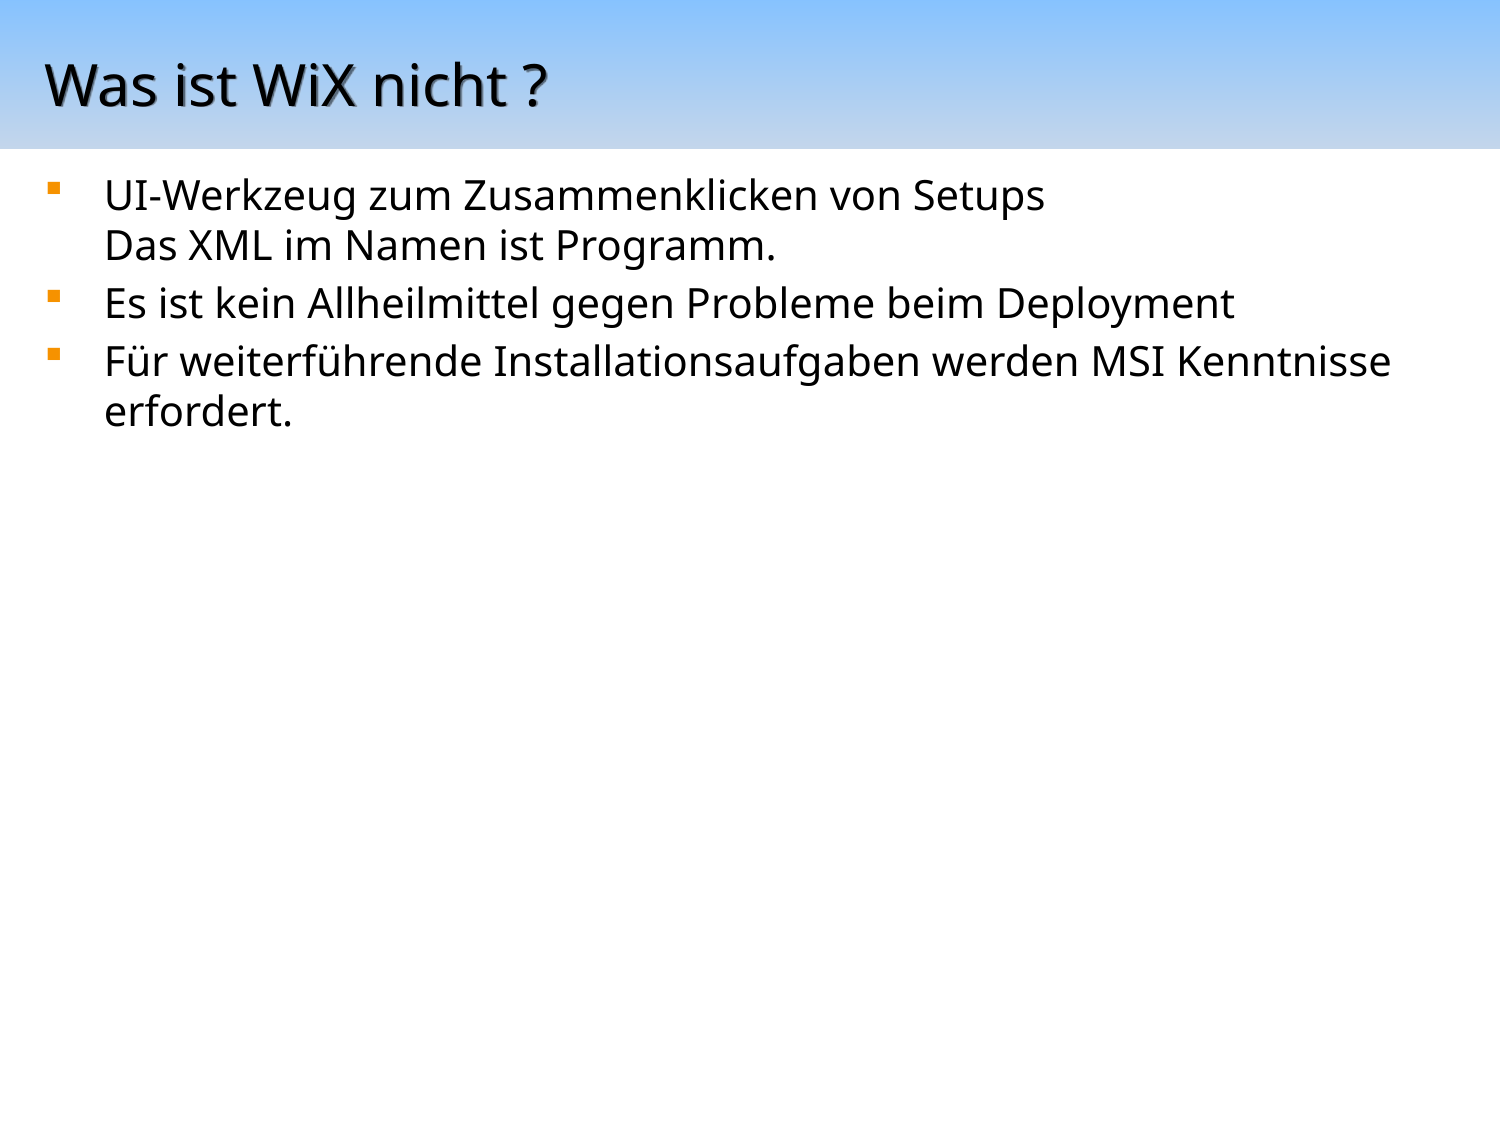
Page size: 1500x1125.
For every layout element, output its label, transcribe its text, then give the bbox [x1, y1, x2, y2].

title Was ist WiX nicht ? [29, 29, 1471, 138]
list UI-Werkzeug zum Zusammenklicken von Setups Das XML im Namen ist Programm. Es ist kein Allheilmittel gegen Probleme beim Deployment Für weiterführende Installationsaufgaben werden MSI Kenntnisse erfordert. [29, 160, 1471, 1125]
